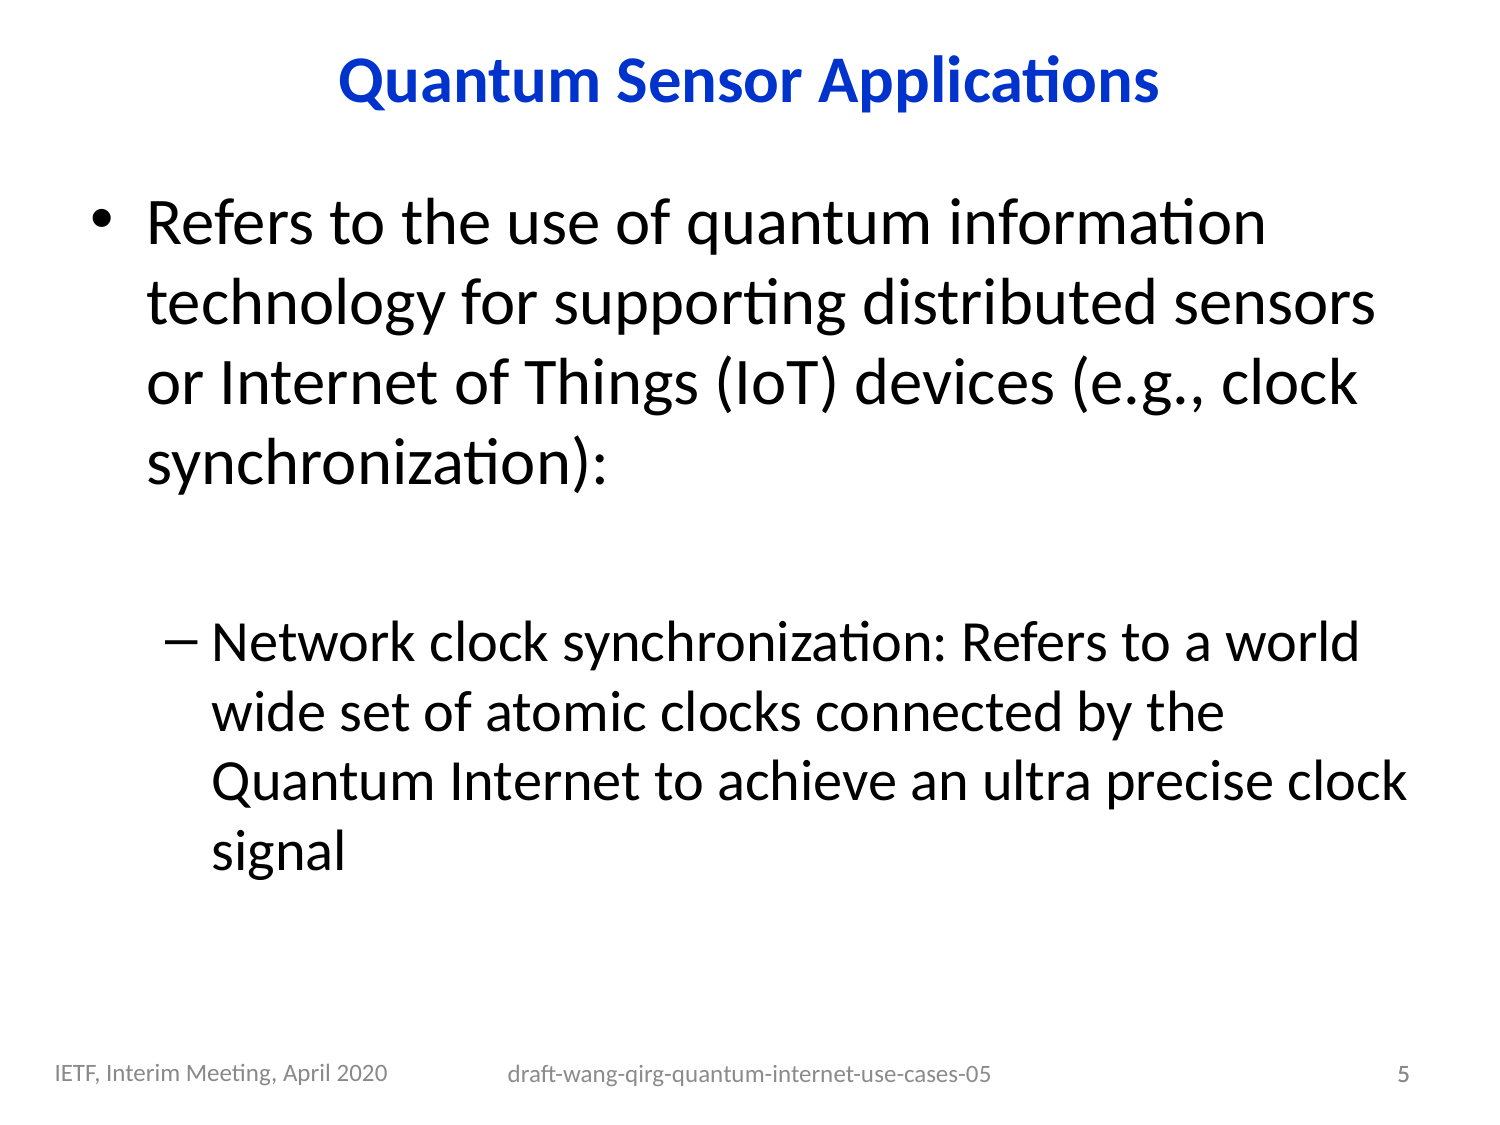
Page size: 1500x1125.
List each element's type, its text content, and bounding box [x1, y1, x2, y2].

footer draft-wang-qirg-quantum-internet-use-cases-05 [450, 1042, 1050, 1103]
text_box Quantum Sensor Applications [0, 0, 1500, 152]
slide_number 5 [1074, 1042, 1425, 1103]
list Refers to the use of quantum information technology for supporting distributed sensors or Internet of Things (IoT) devices (e.g., clock synchronization): Network clock synchronization: Refers to a world wide set of atomic clocks connected by the Quantum Internet to achieve an ultra precise clock signal [75, 170, 1425, 1047]
text_box IETF, Interim Meeting, April 2020 [39, 1041, 425, 1102]
